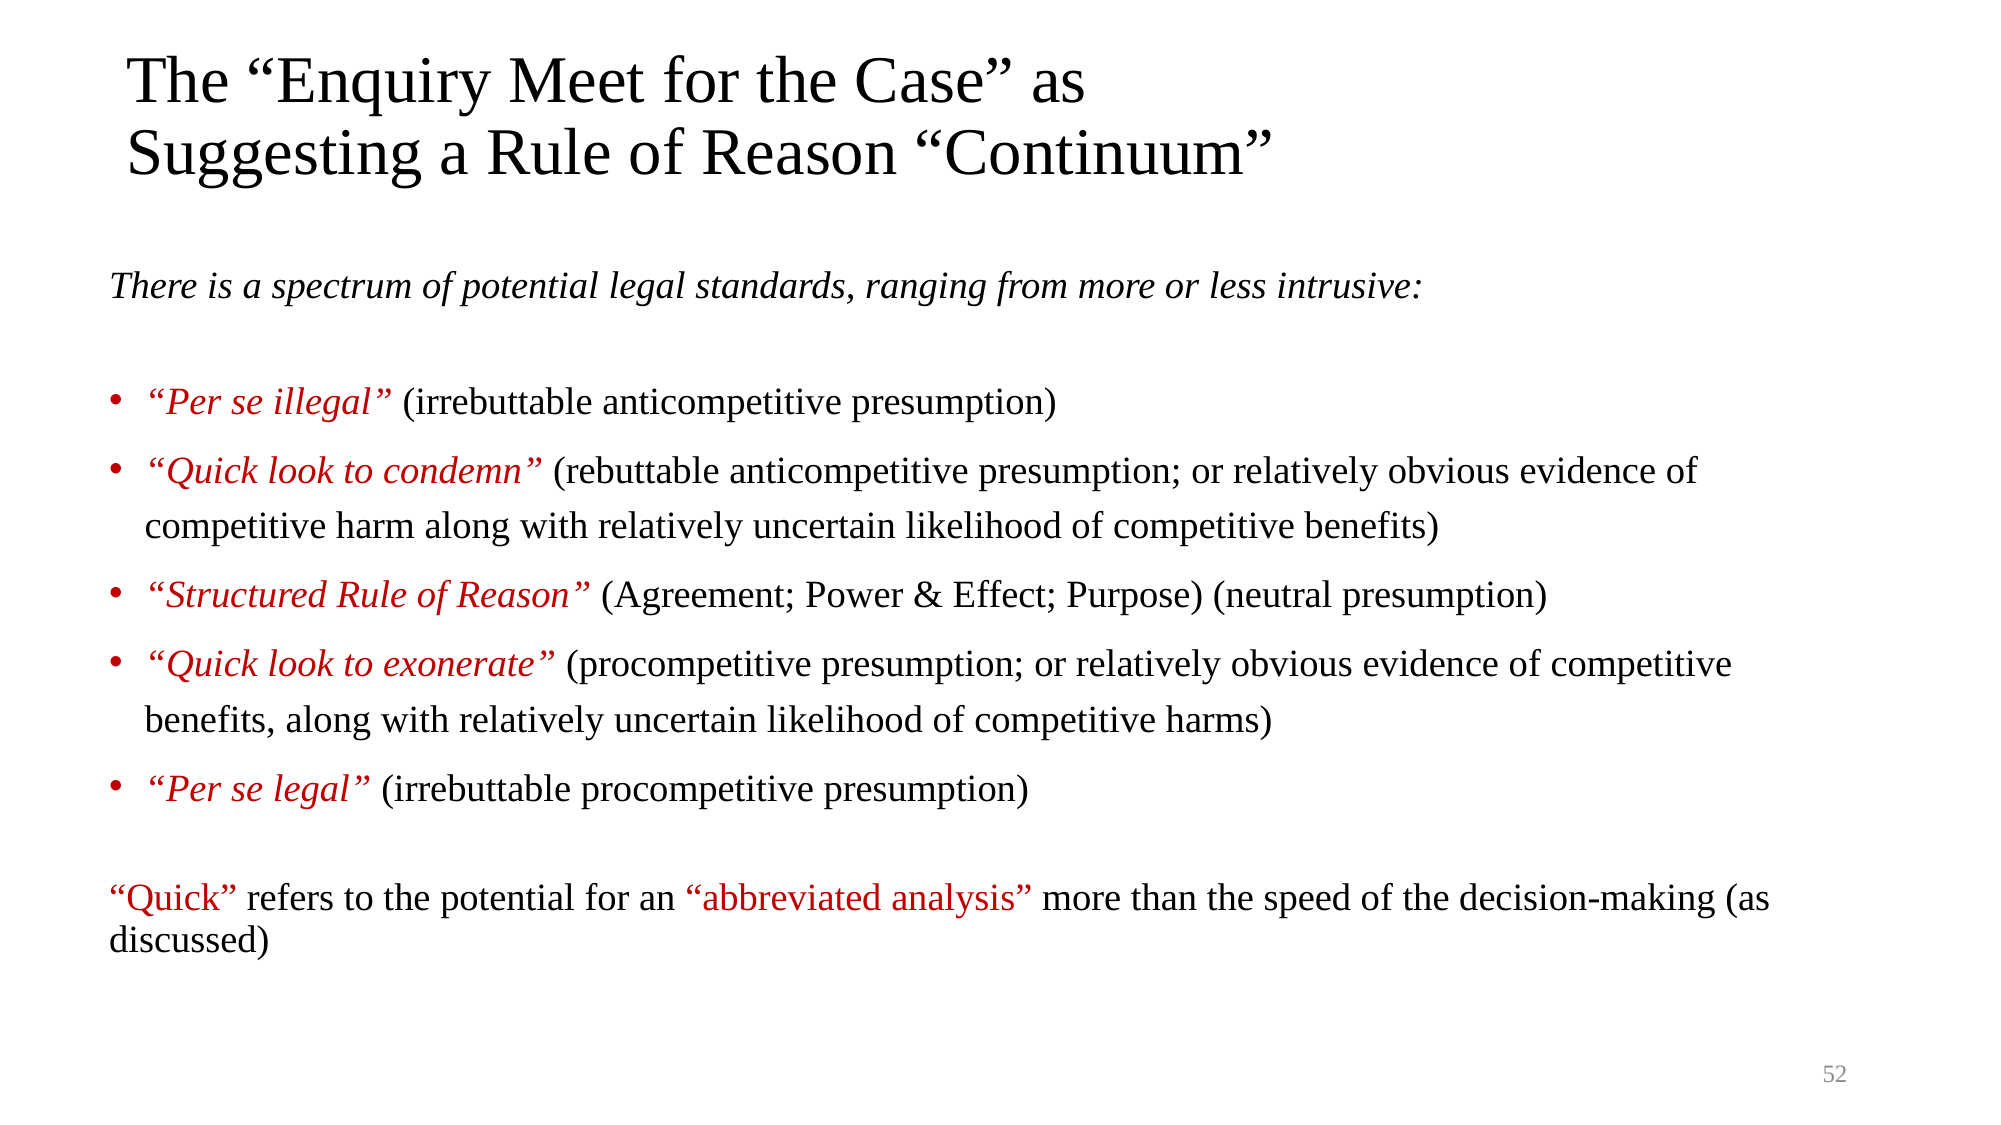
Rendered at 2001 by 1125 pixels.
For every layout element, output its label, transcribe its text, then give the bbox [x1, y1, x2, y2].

list There is a spectrum of potential legal standards, ranging from more or less intrusive: “Per se illegal” (irrebuttable anticompetitive presumption) “Quick look to condemn” (rebuttable anticompetitive presumption; or relatively obvious evidence of competitive harm along with relatively uncertain likelihood of competitive benefits) “Structured Rule of Reason” (Agreement; Power & Effect; Purpose) (neutral presumption) “Quick look to exonerate” (procompetitive presumption; or relatively obvious evidence of competitive benefits, along with relatively uncertain likelihood of competitive harms) “Per se legal” (irrebuttable procompetitive presumption) “Quick” refers to the potential for an “abbreviated analysis” more than the speed of the decision-making (as discussed) [94, 258, 1820, 973]
title The “Enquiry Meet for the Case” as Suggesting a Rule of Reason “Continuum” [111, 8, 1837, 226]
slide_number 52 [1412, 1042, 1863, 1103]
